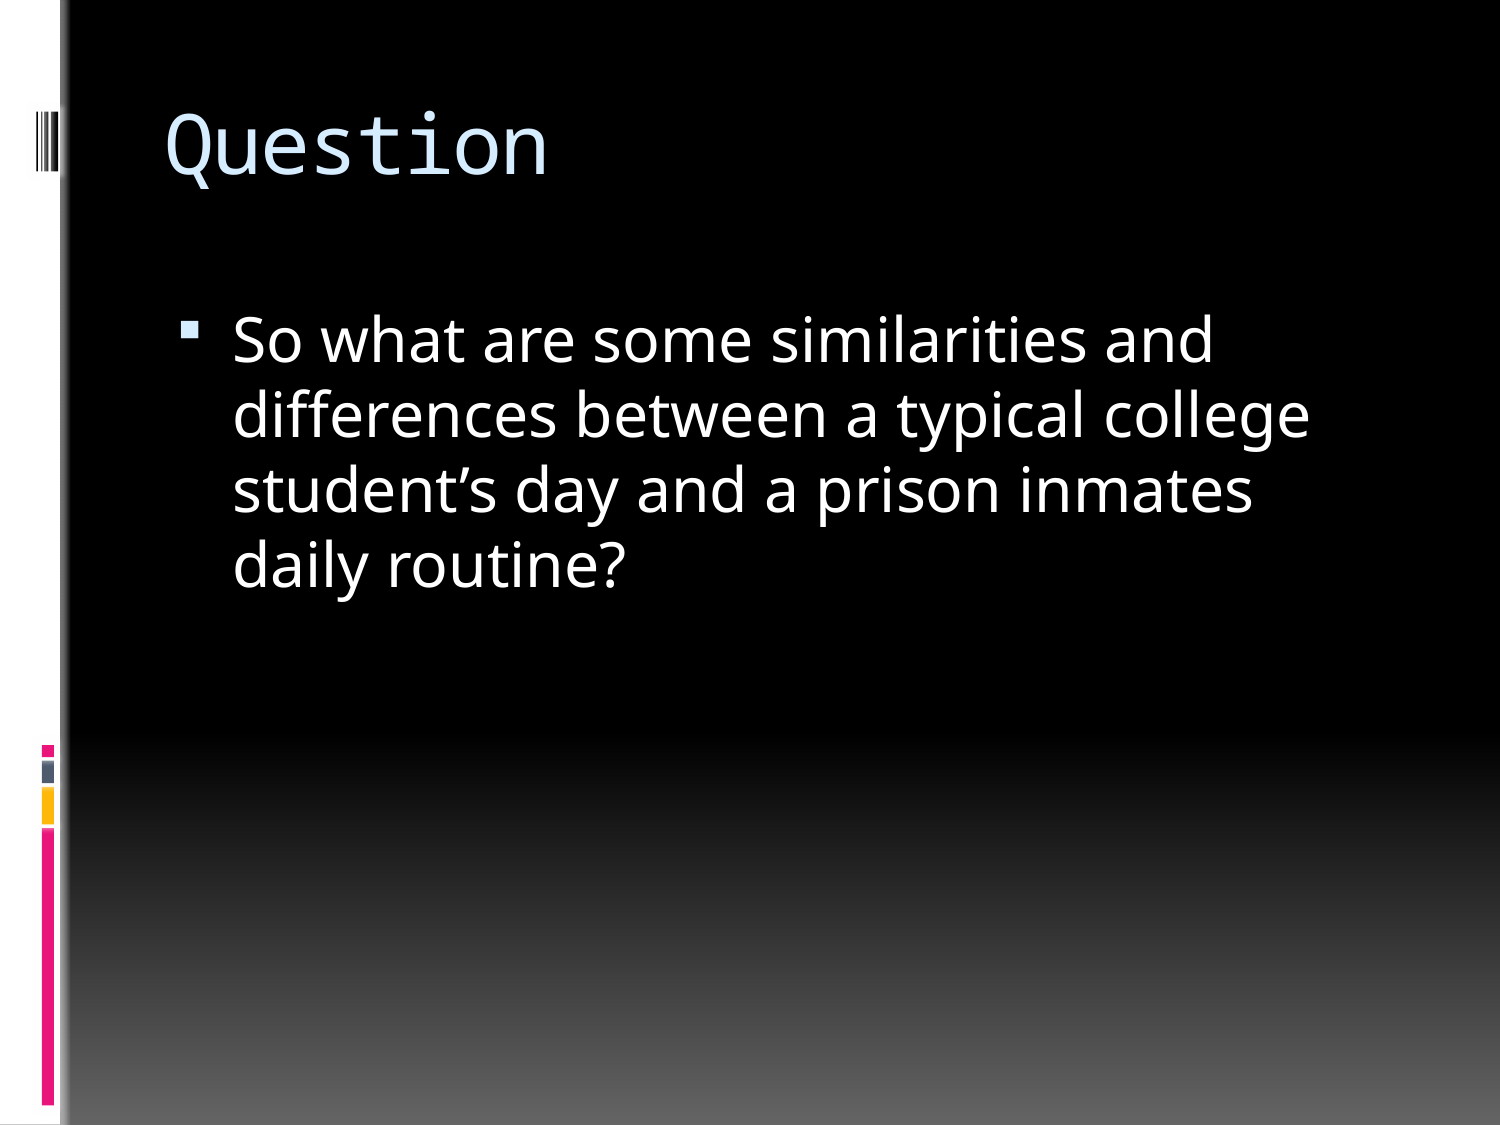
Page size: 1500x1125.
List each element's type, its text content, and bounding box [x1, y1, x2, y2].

title Question [150, 83, 1425, 234]
list So what are some similarities and differences between a typical college student’s day and a prison inmates daily routine? [150, 292, 1425, 1043]
